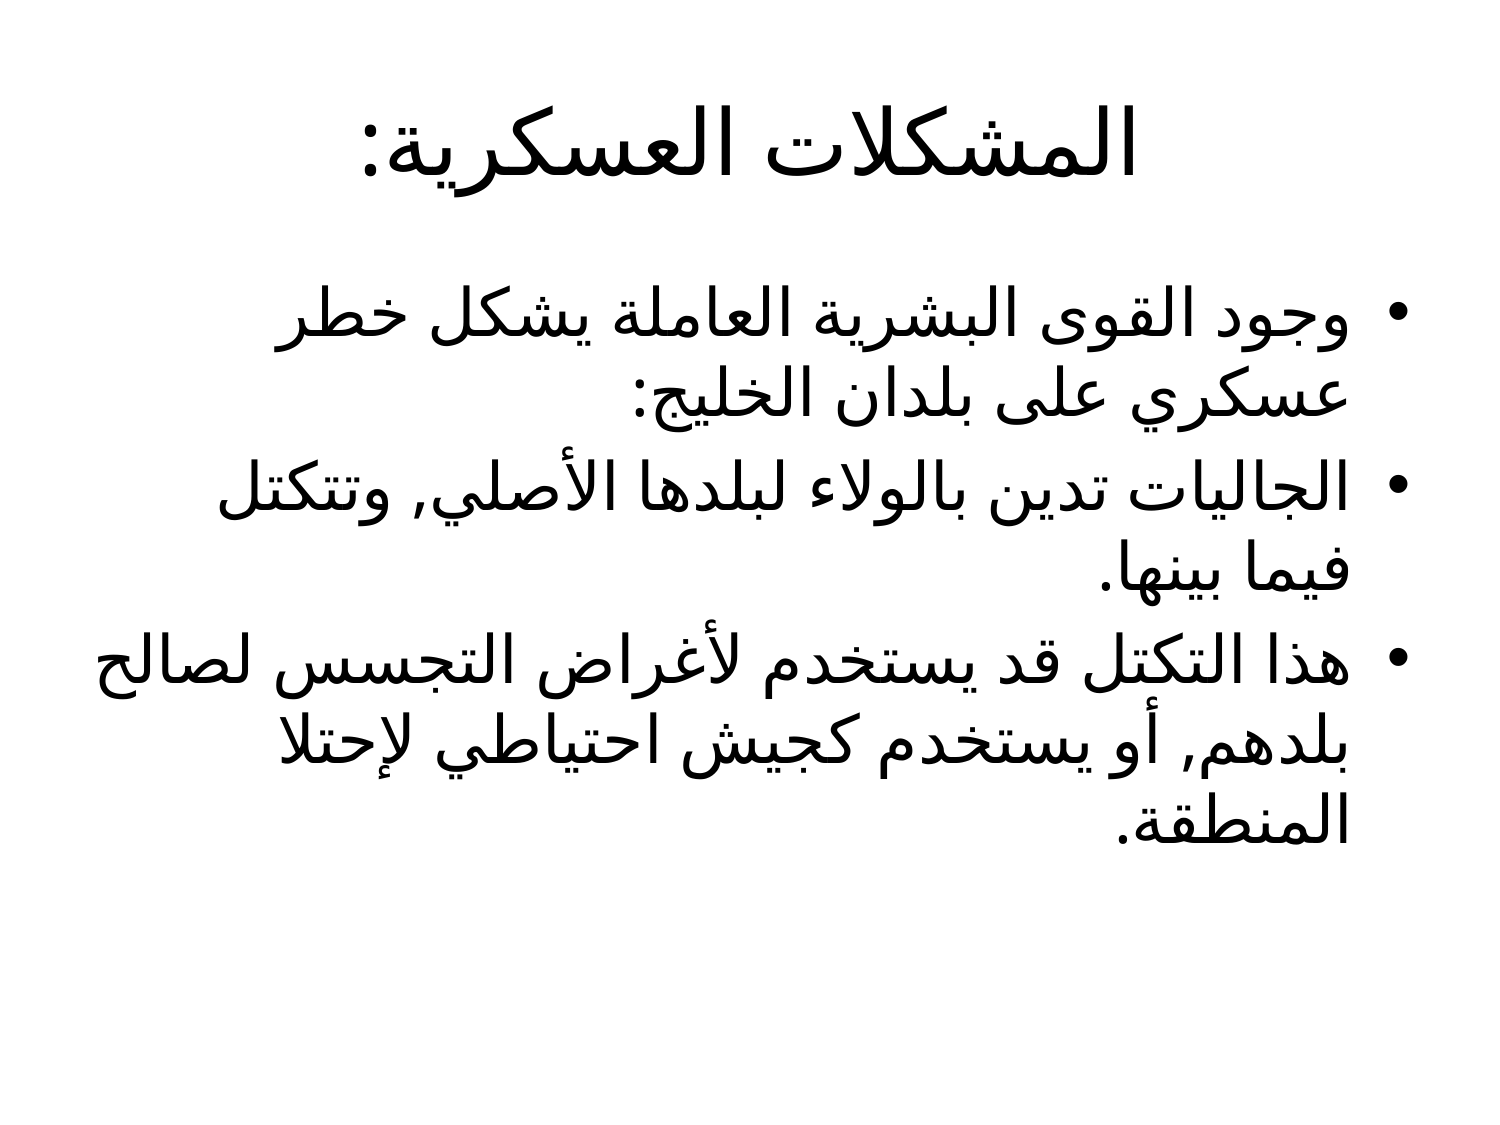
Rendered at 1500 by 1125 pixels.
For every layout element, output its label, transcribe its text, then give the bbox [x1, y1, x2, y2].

list وجود القوى البشرية العاملة يشكل خطر عسكري على بلدان الخليج: الجاليات تدين بالولاء لبلدها الأصلي, وتتكتل فيما بينها. هذا التكتل قد يستخدم لأغراض التجسس لصالح بلدهم, أو يستخدم كجيش احتياطي لإحتلا المنطقة. [75, 262, 1425, 1005]
title المشكلات العسكرية: [75, 45, 1425, 233]
